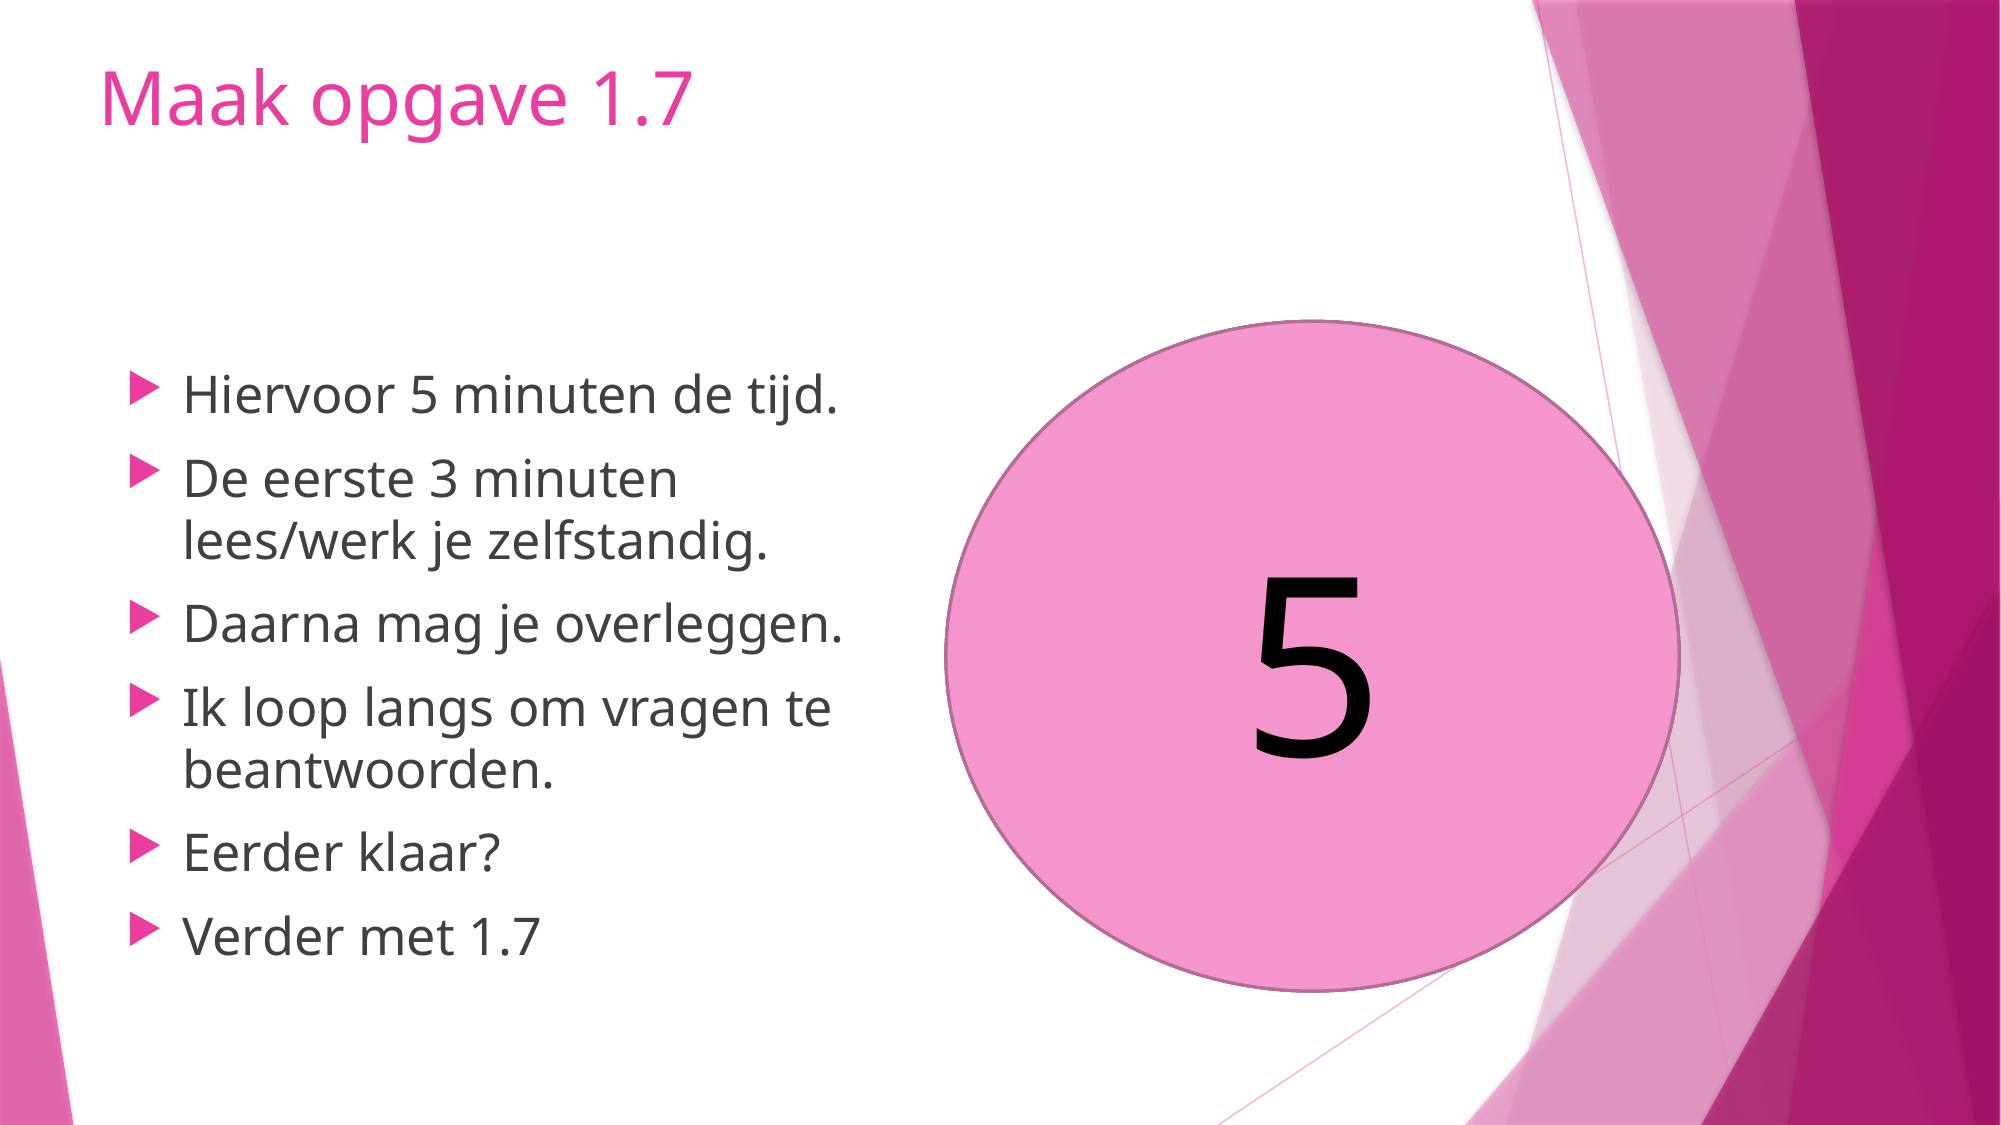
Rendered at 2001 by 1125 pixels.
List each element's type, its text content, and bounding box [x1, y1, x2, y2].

title Maak opgave 1.7 [83, 42, 1494, 260]
list Hiervoor 5 minuten de tijd. De eerste 3 minuten lees/werk je zelfstandig. Daarna mag je overleggen. Ik loop langs om vragen te beantwoorden. Eerder klaar? Verder met 1.7 [111, 354, 896, 992]
text_box 5 [944, 319, 1681, 993]
